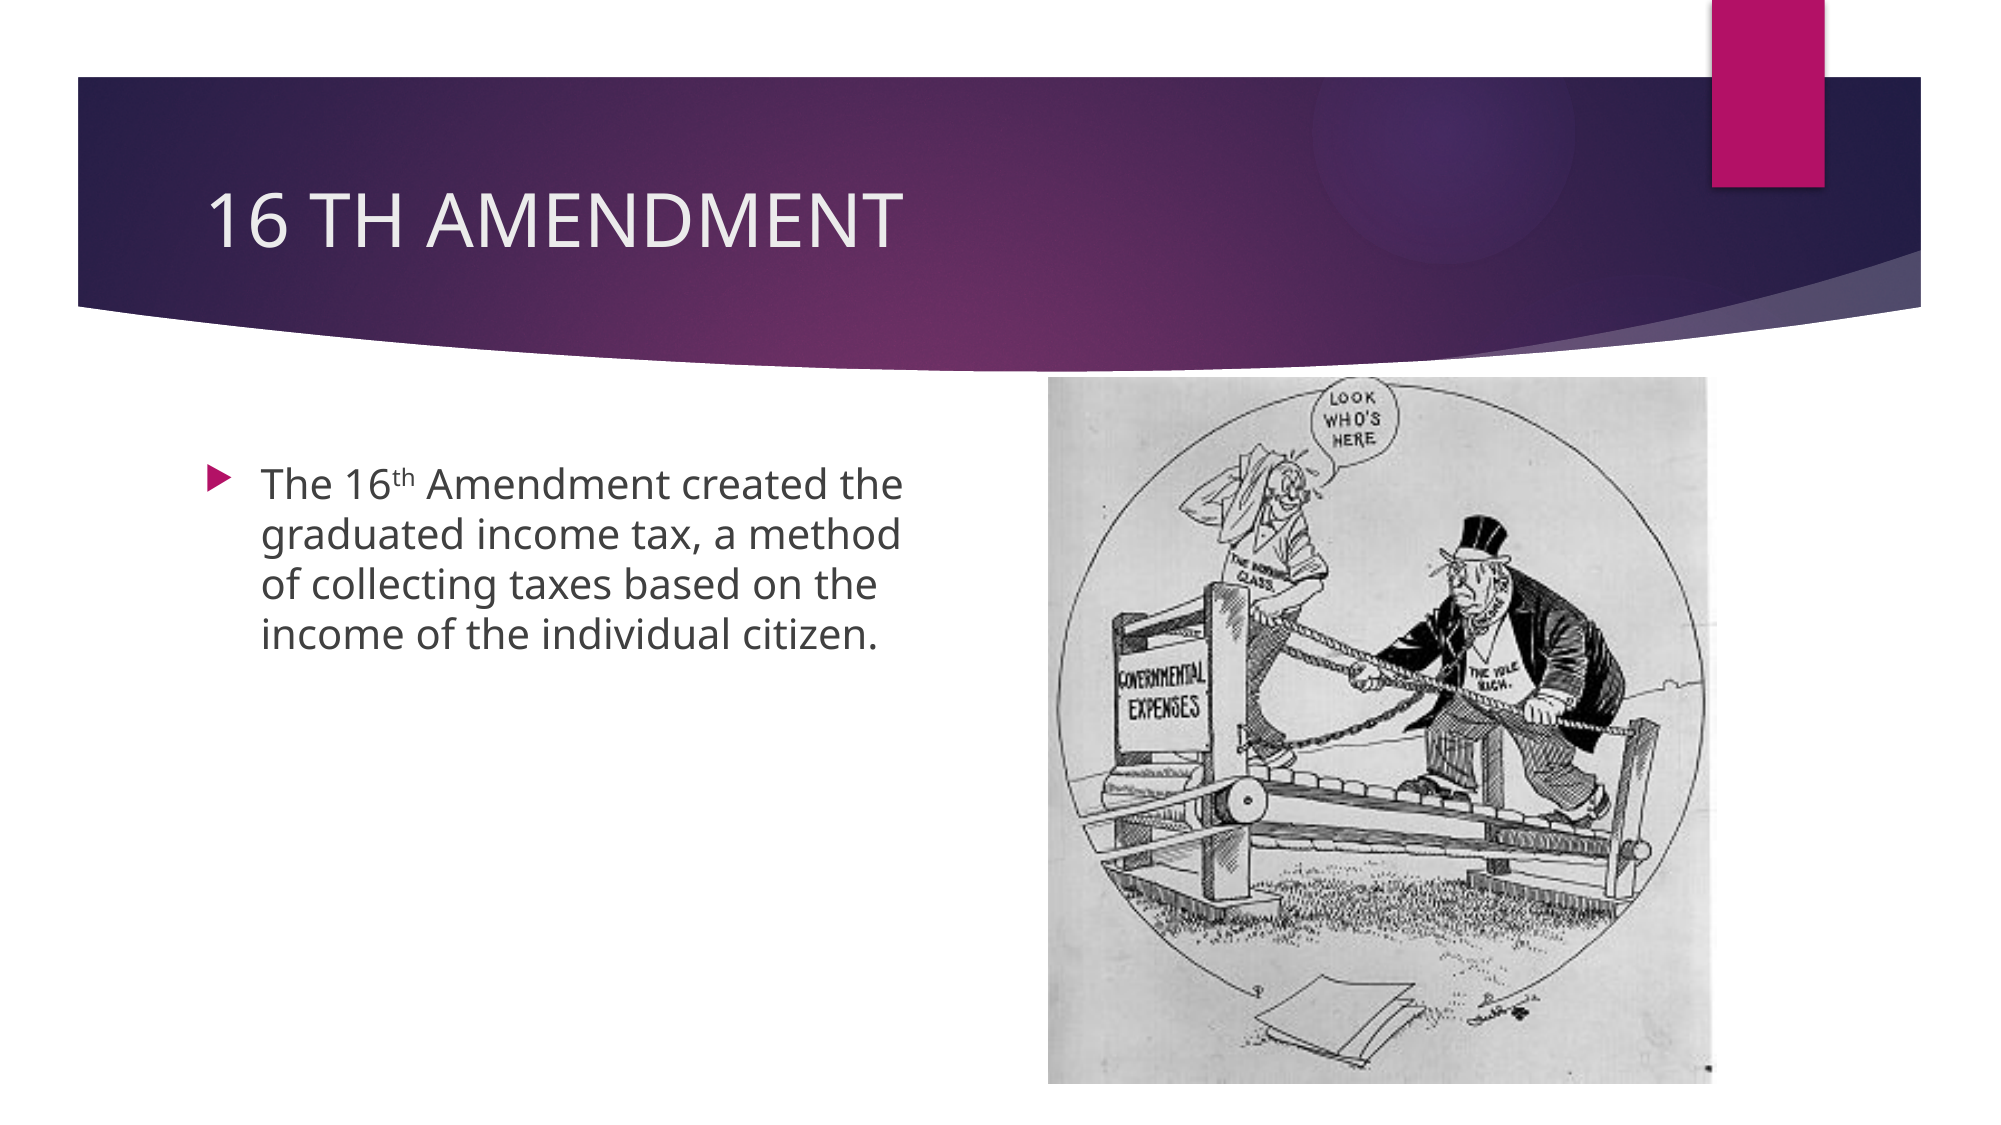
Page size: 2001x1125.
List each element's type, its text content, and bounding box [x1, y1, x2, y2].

picture [1048, 377, 1717, 1084]
list The 16th Amendment created the graduated income tax, a method of collecting taxes based on the income of the individual citizen. [189, 450, 944, 988]
title 16 TH AMENDMENT [189, 159, 1627, 276]
